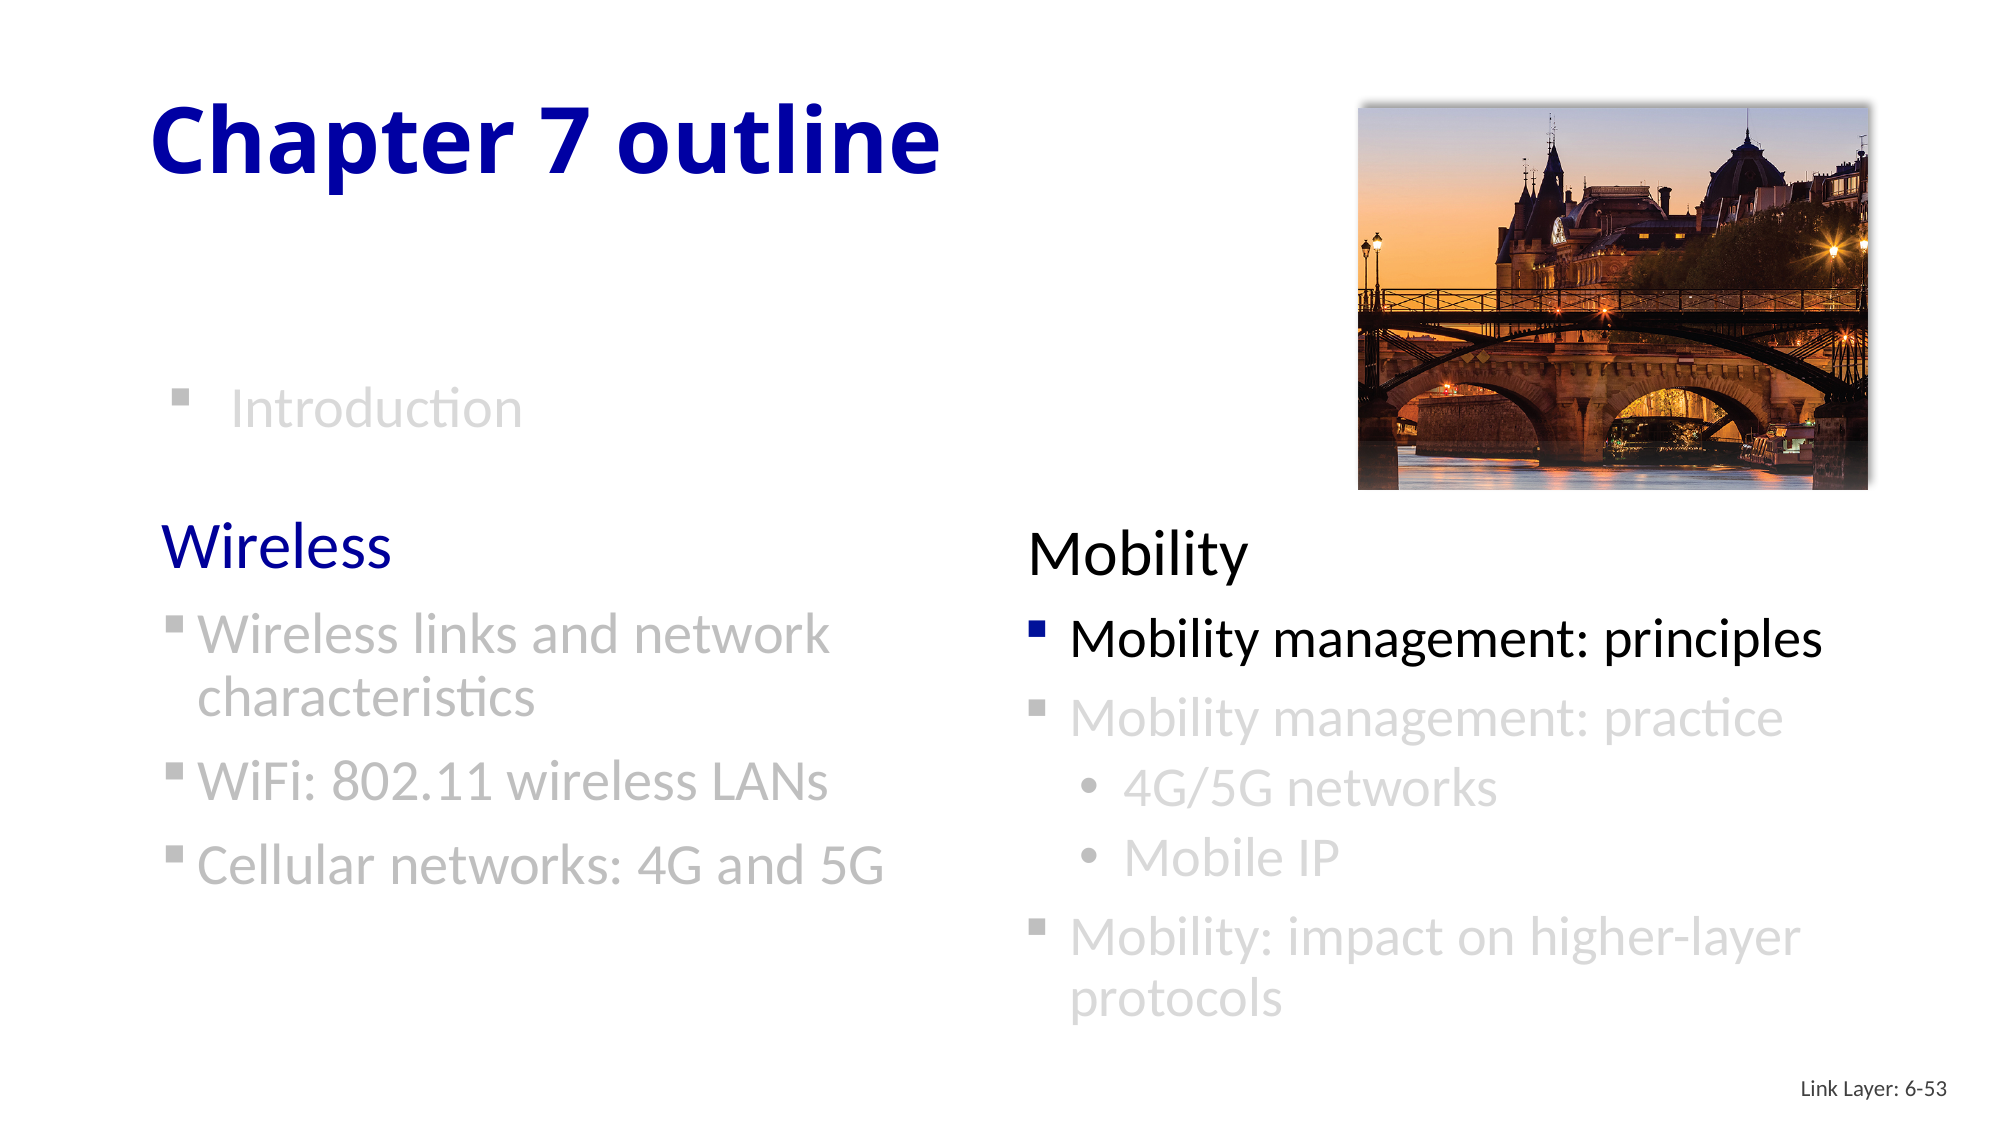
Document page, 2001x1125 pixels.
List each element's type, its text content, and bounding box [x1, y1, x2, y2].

text_box Mobility Mobility management: principles Mobility management: practice 4G/5G networks Mobile IP Mobility: impact on higher-layer protocols [991, 511, 1927, 1046]
picture [1358, 108, 1868, 490]
slide_number Link Layer: 6-53 [1512, 1056, 1963, 1117]
title Chapter 7 outline [133, 70, 1859, 218]
text_box Introduction [150, 369, 1065, 521]
text_box Wireless Wireless links and network characteristics WiFi: 802.11 wireless LANs Cellular networks: 4G and 5G [124, 503, 917, 1071]
